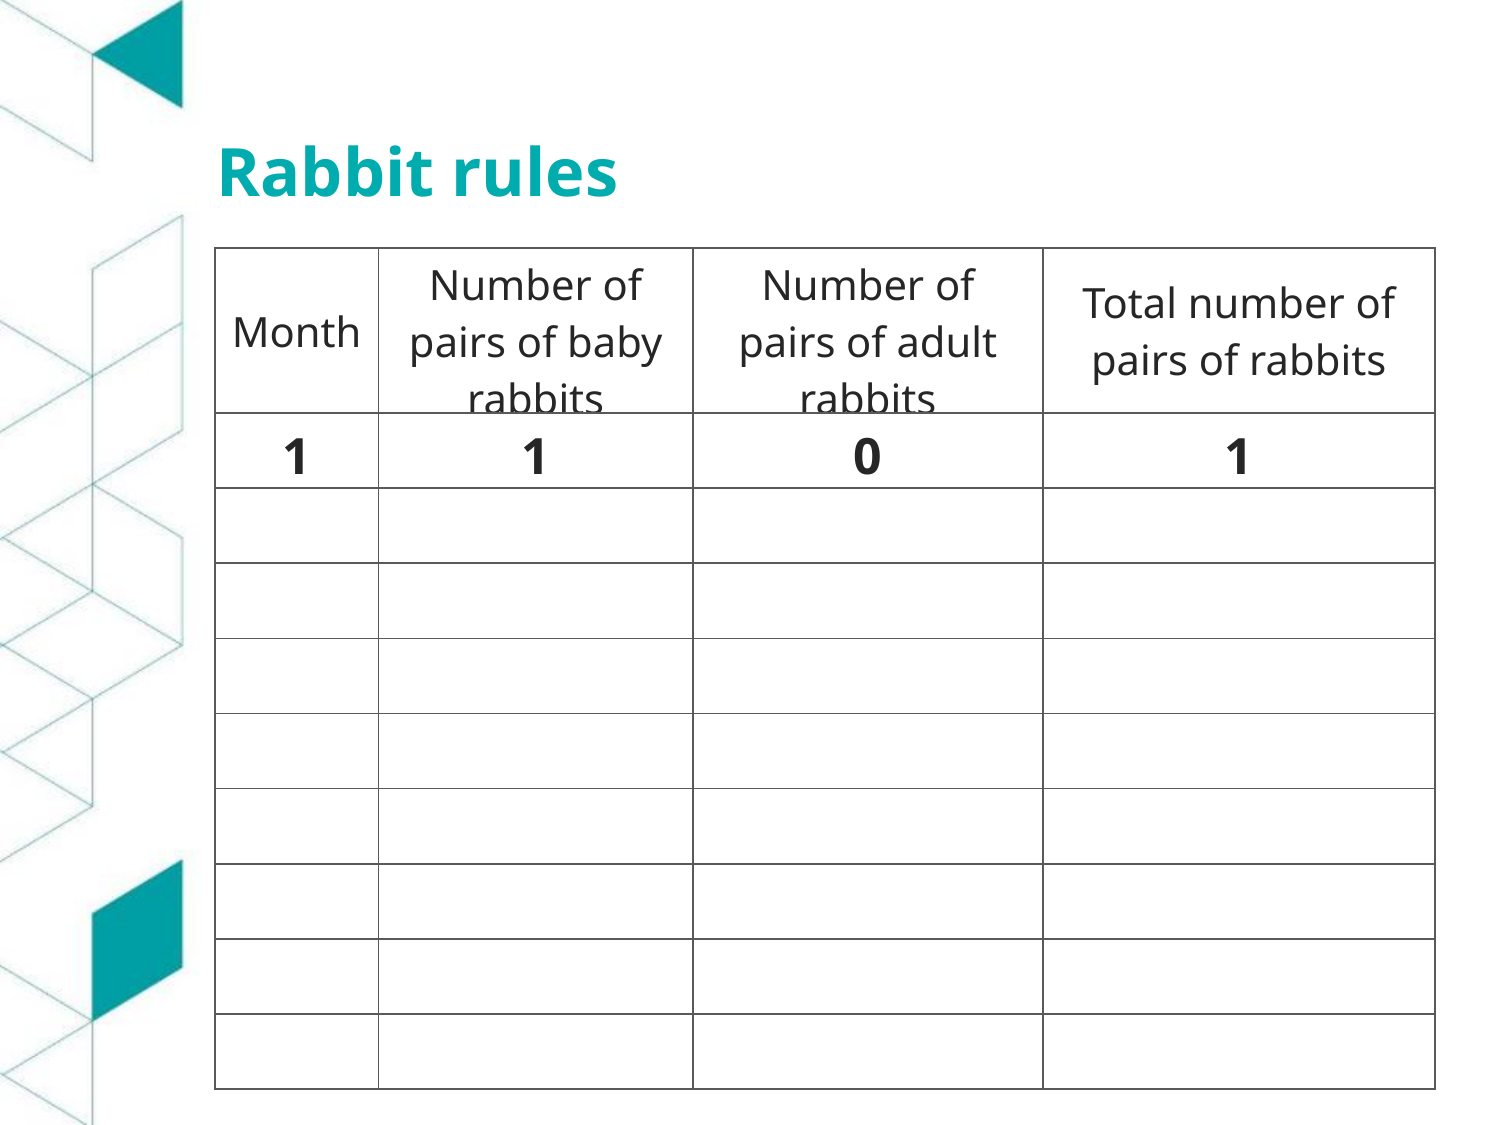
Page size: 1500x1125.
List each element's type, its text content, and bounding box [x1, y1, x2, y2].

picture [0, 0, 215, 1125]
table_cell [694, 714, 1042, 788]
table_cell [379, 789, 692, 863]
table_cell [216, 1015, 378, 1088]
table_cell 1 [379, 414, 692, 487]
table_cell [379, 639, 692, 713]
table_cell [216, 714, 378, 788]
table_header Total number of pairs of rabbits [1044, 249, 1434, 412]
table_cell [216, 940, 378, 1013]
table_cell [1044, 789, 1434, 863]
table_cell [694, 1015, 1042, 1088]
text_box Rabbit rules [215, 122, 1149, 218]
table_cell [379, 489, 692, 562]
table_cell [694, 489, 1042, 562]
table_cell [216, 489, 378, 562]
table_cell [694, 789, 1042, 863]
table_cell [694, 564, 1042, 638]
table_cell [379, 714, 692, 788]
table_cell 1 [216, 414, 378, 487]
table_cell [1044, 489, 1434, 562]
table_cell [216, 865, 378, 938]
table_cell [1044, 564, 1434, 638]
table_cell [694, 639, 1042, 713]
table_header Month [216, 249, 378, 412]
table_cell [1044, 940, 1434, 1013]
table_cell [1044, 1015, 1112, 1088]
table_cell 0 [694, 414, 1042, 487]
table_cell [694, 865, 1042, 938]
table_cell [216, 564, 378, 638]
table_cell [216, 789, 378, 863]
table_cell [216, 639, 378, 713]
table_cell [379, 564, 692, 638]
table_cell [1044, 714, 1434, 788]
table_cell 1 [1044, 414, 1434, 487]
table_header Number of pairs of baby rabbits [379, 249, 692, 412]
table_cell [379, 1015, 692, 1088]
table_cell [379, 940, 692, 1013]
table_cell [694, 940, 1042, 1013]
picture [1112, 975, 1436, 1102]
table_cell [1044, 639, 1434, 713]
table_header Number of pairs of adult rabbits [694, 249, 1042, 412]
table_cell [379, 865, 692, 938]
table_cell [1044, 865, 1434, 938]
